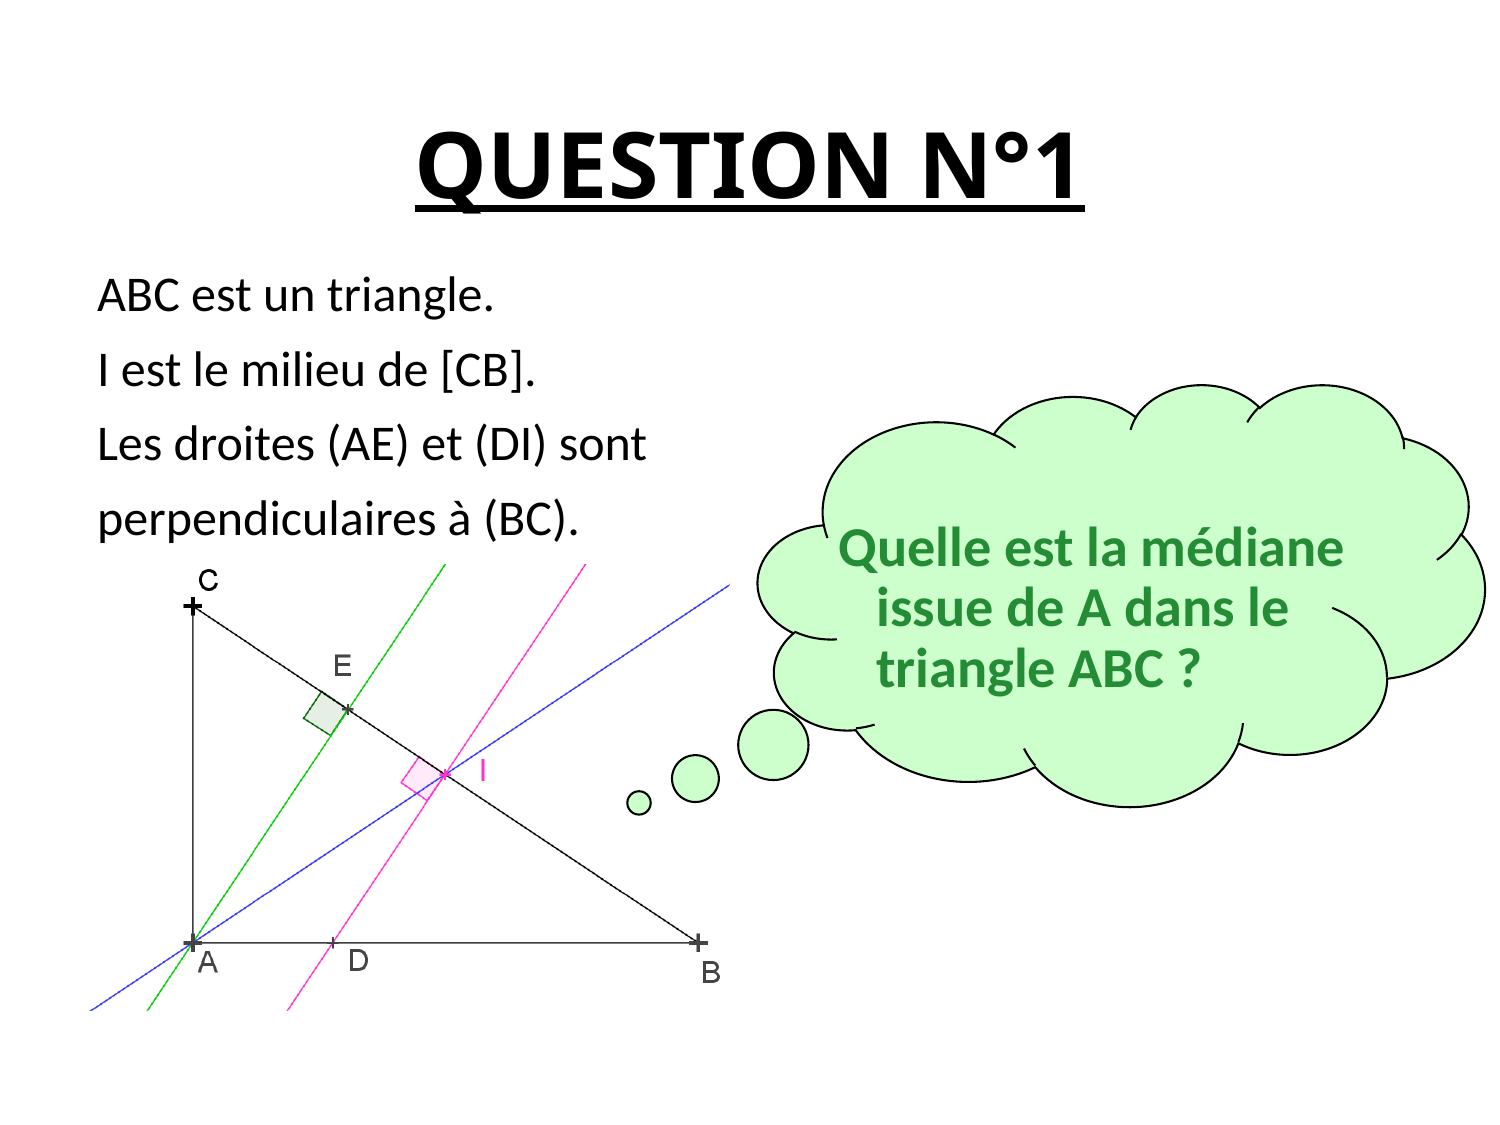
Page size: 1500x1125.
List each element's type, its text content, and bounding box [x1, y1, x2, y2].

list Quelle est la médiane issue de A dans le triangle ABC ? [823, 340, 1440, 898]
text_box [1440, 453, 1487, 663]
picture [82, 564, 730, 1011]
text_box ABC est un triangle. I est le milieu de [CB]. Les droites (AE) et (DI) sont perpendiculaires à (BC). [82, 260, 899, 848]
title QUESTION N°1 [0, 59, 1500, 278]
